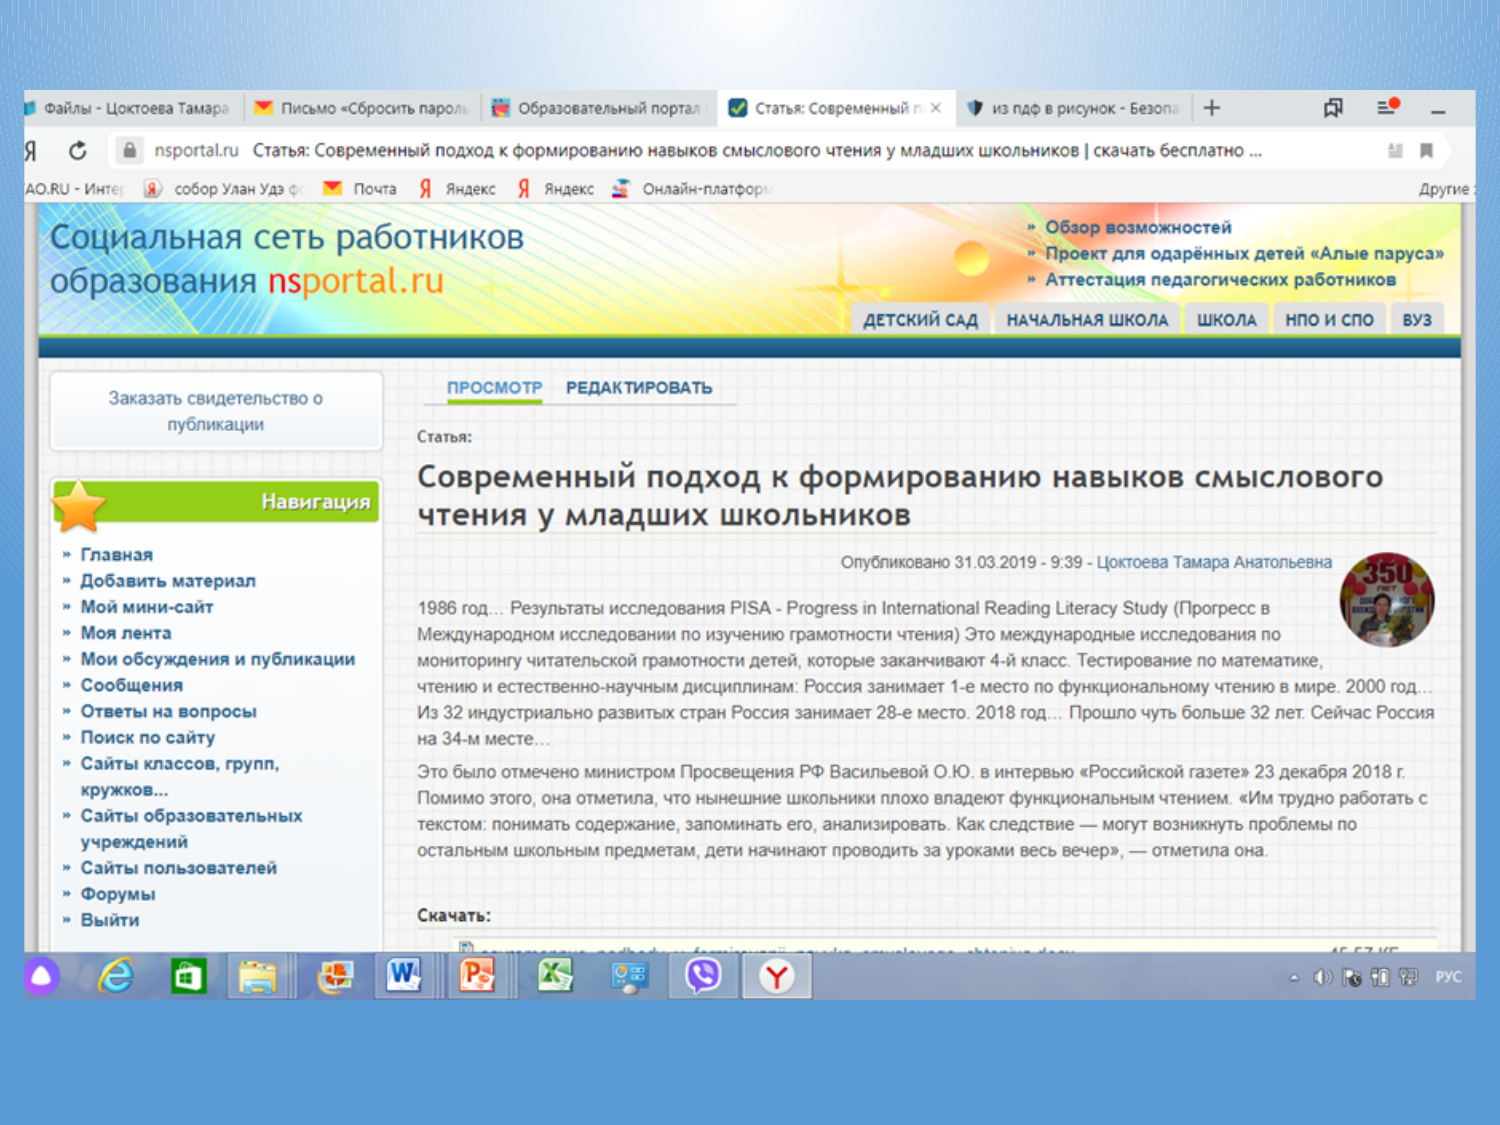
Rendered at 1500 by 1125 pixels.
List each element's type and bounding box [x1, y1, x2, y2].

list [24, 89, 1476, 1000]
